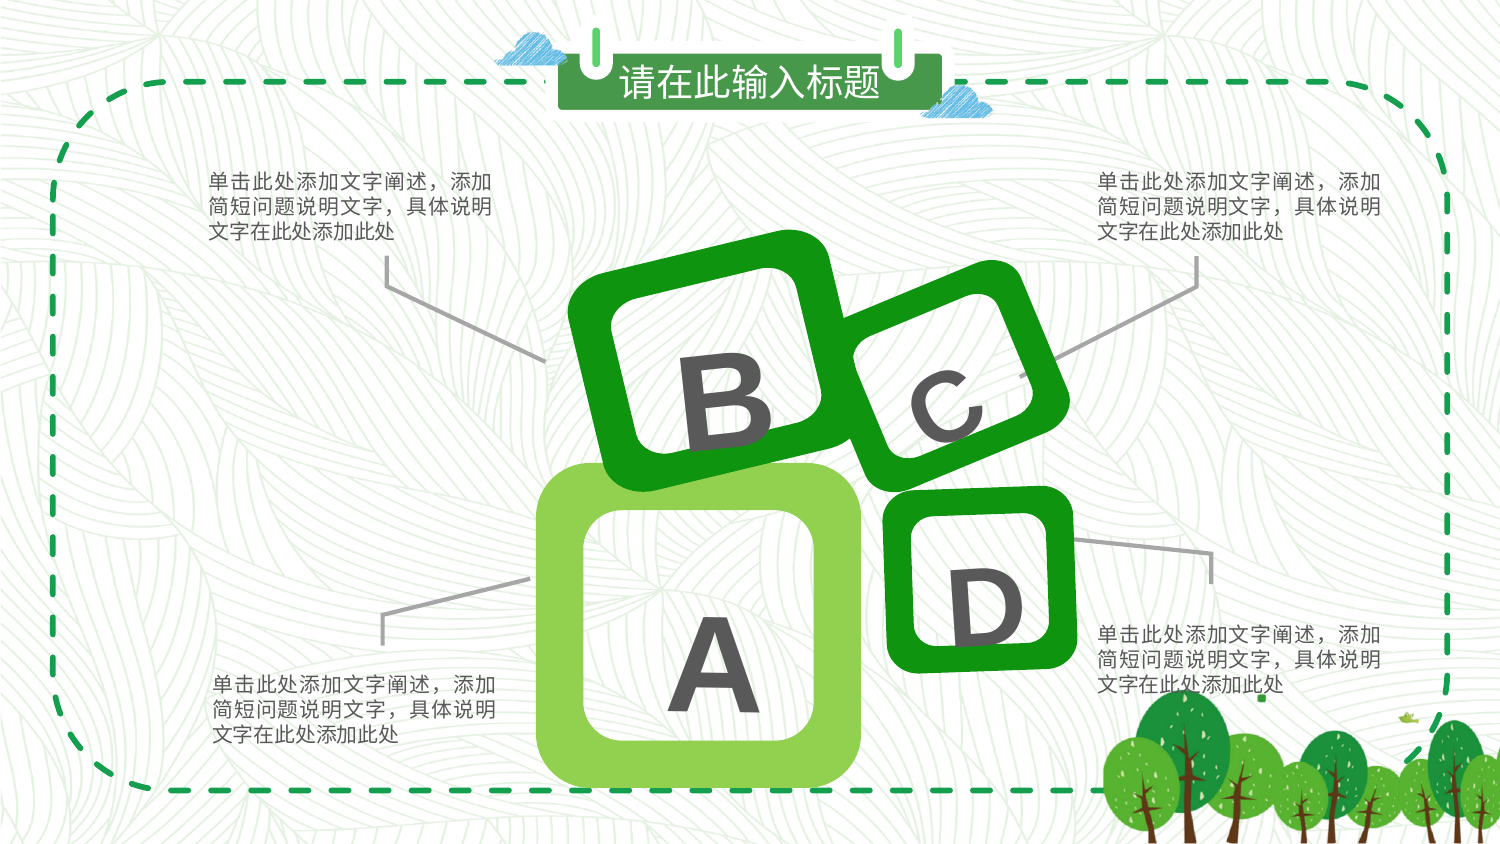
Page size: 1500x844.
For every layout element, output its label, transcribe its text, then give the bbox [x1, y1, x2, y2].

text_box [1076, 539, 1212, 585]
text_box [386, 255, 546, 363]
text_box 单击此处添加文字阐述，添加简短问题说明文字，具体说明文字在此处添加此处 [1082, 161, 1397, 252]
picture [2, 1, 1500, 844]
text_box [382, 578, 531, 646]
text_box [582, 248, 851, 486]
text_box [833, 284, 1053, 473]
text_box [535, 462, 862, 788]
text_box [884, 487, 1076, 680]
text_box [1053, 256, 1198, 360]
text_box 单击此处添加文字阐述，添加简短问题说明文字，具体说明文字在此处添加此处 [194, 161, 508, 252]
text_box 单击此处添加文字阐述，添加简短问题说明文字，具体说明文字在此处添加此处 [1082, 614, 1397, 705]
text_box 单击此处添加文字阐述，添加简短问题说明文字，具体说明文字在此处添加此处 [197, 664, 511, 755]
